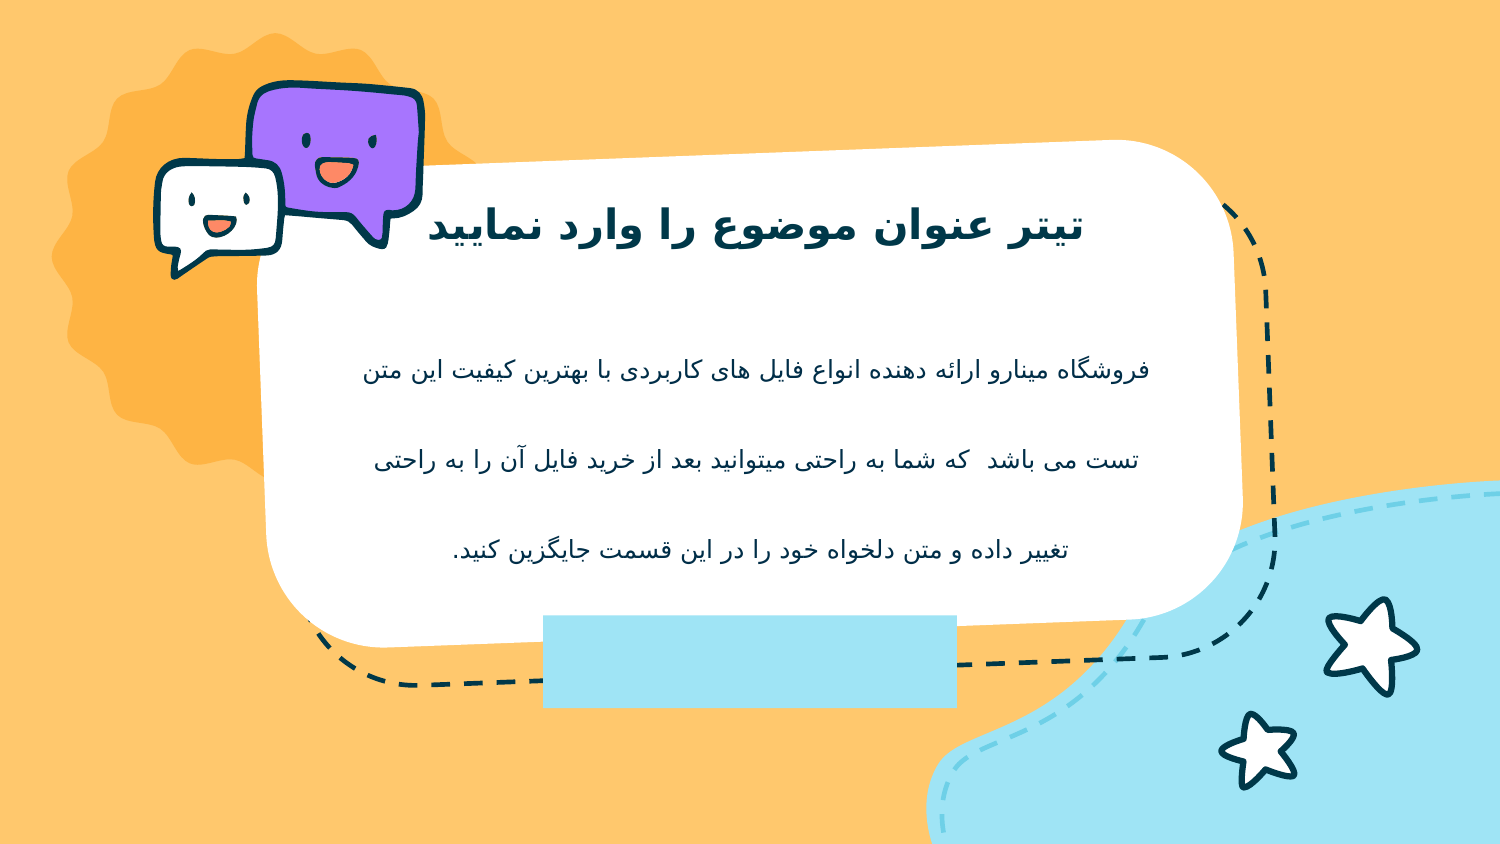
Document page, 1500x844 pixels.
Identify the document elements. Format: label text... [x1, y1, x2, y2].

text_box [543, 615, 957, 709]
text_box [957, 202, 1276, 666]
text_box [312, 624, 543, 686]
text_box [1221, 713, 1295, 788]
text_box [152, 79, 426, 281]
text_box [257, 139, 1243, 648]
text_box [1326, 599, 1418, 695]
text_box تیتر عنوان موضوع را وارد نمایید [430, 190, 1118, 256]
text_box فروشگاه مینارو ارائه دهنده انواع فایل های کاربردی با بهترین کیفیت این متن تست می باشد که شما به راحتی میتوانید بعد از خرید فایل آن را به راحتی تغییر داده و متن دلخواه خود را در این قسمت جایگزین کنید. [345, 286, 1168, 571]
